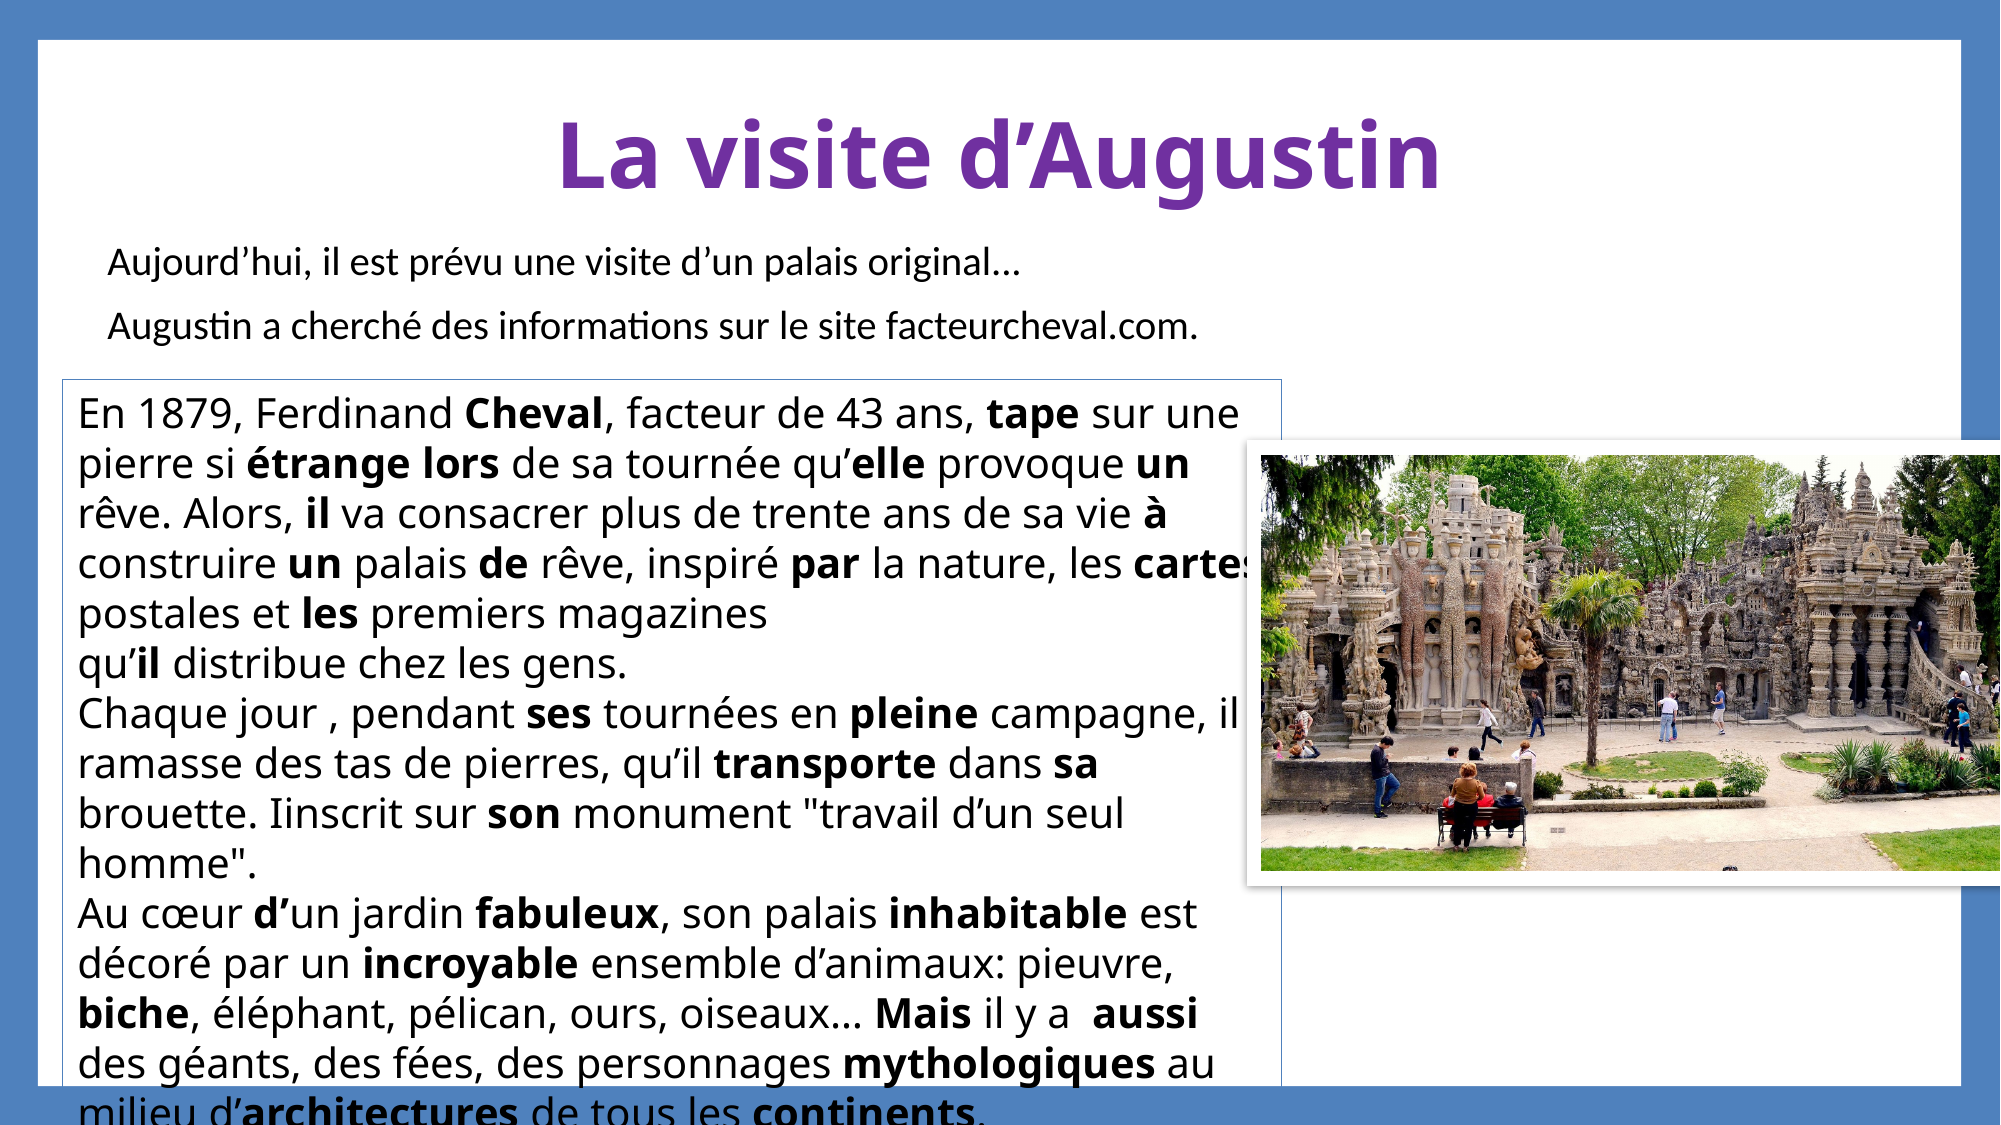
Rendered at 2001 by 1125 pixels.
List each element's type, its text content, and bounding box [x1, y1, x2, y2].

title La visite d’Augustin [189, 48, 1810, 271]
picture [1260, 454, 2000, 872]
list Aujourd’hui, il est prévu une visite d’un palais original... Augustin a cherché des informations sur le site facteurcheval.com. [85, 232, 1521, 357]
text_box En 1879, Ferdinand Cheval, facteur de 43 ans, tape sur une pierre si étrange lors de sa tournée qu’elle provoque un rêve. Alors, il va consacrer plus de trente ans de sa vie à construire un palais de rêve, inspiré par la nature, les cartes postales et les premiers magazines qu’il distribue chez les gens. Chaque jour , pendant ses tournées en pleine campagne, il ramasse des tas de pierres, qu’il transporte dans sa brouette. Iinscrit sur son monument "travail d’un seul homme". Au cœur d’un jardin fabuleux, son palais inhabitable est décoré par un incroyable ensemble d’animaux: pieuvre, biche, éléphant, pélican, ours, oiseaux… Mais il y a aussi des géants, des fées, des personnages mythologiques au milieu d’architectures de tous les continents. [62, 379, 1282, 1125]
